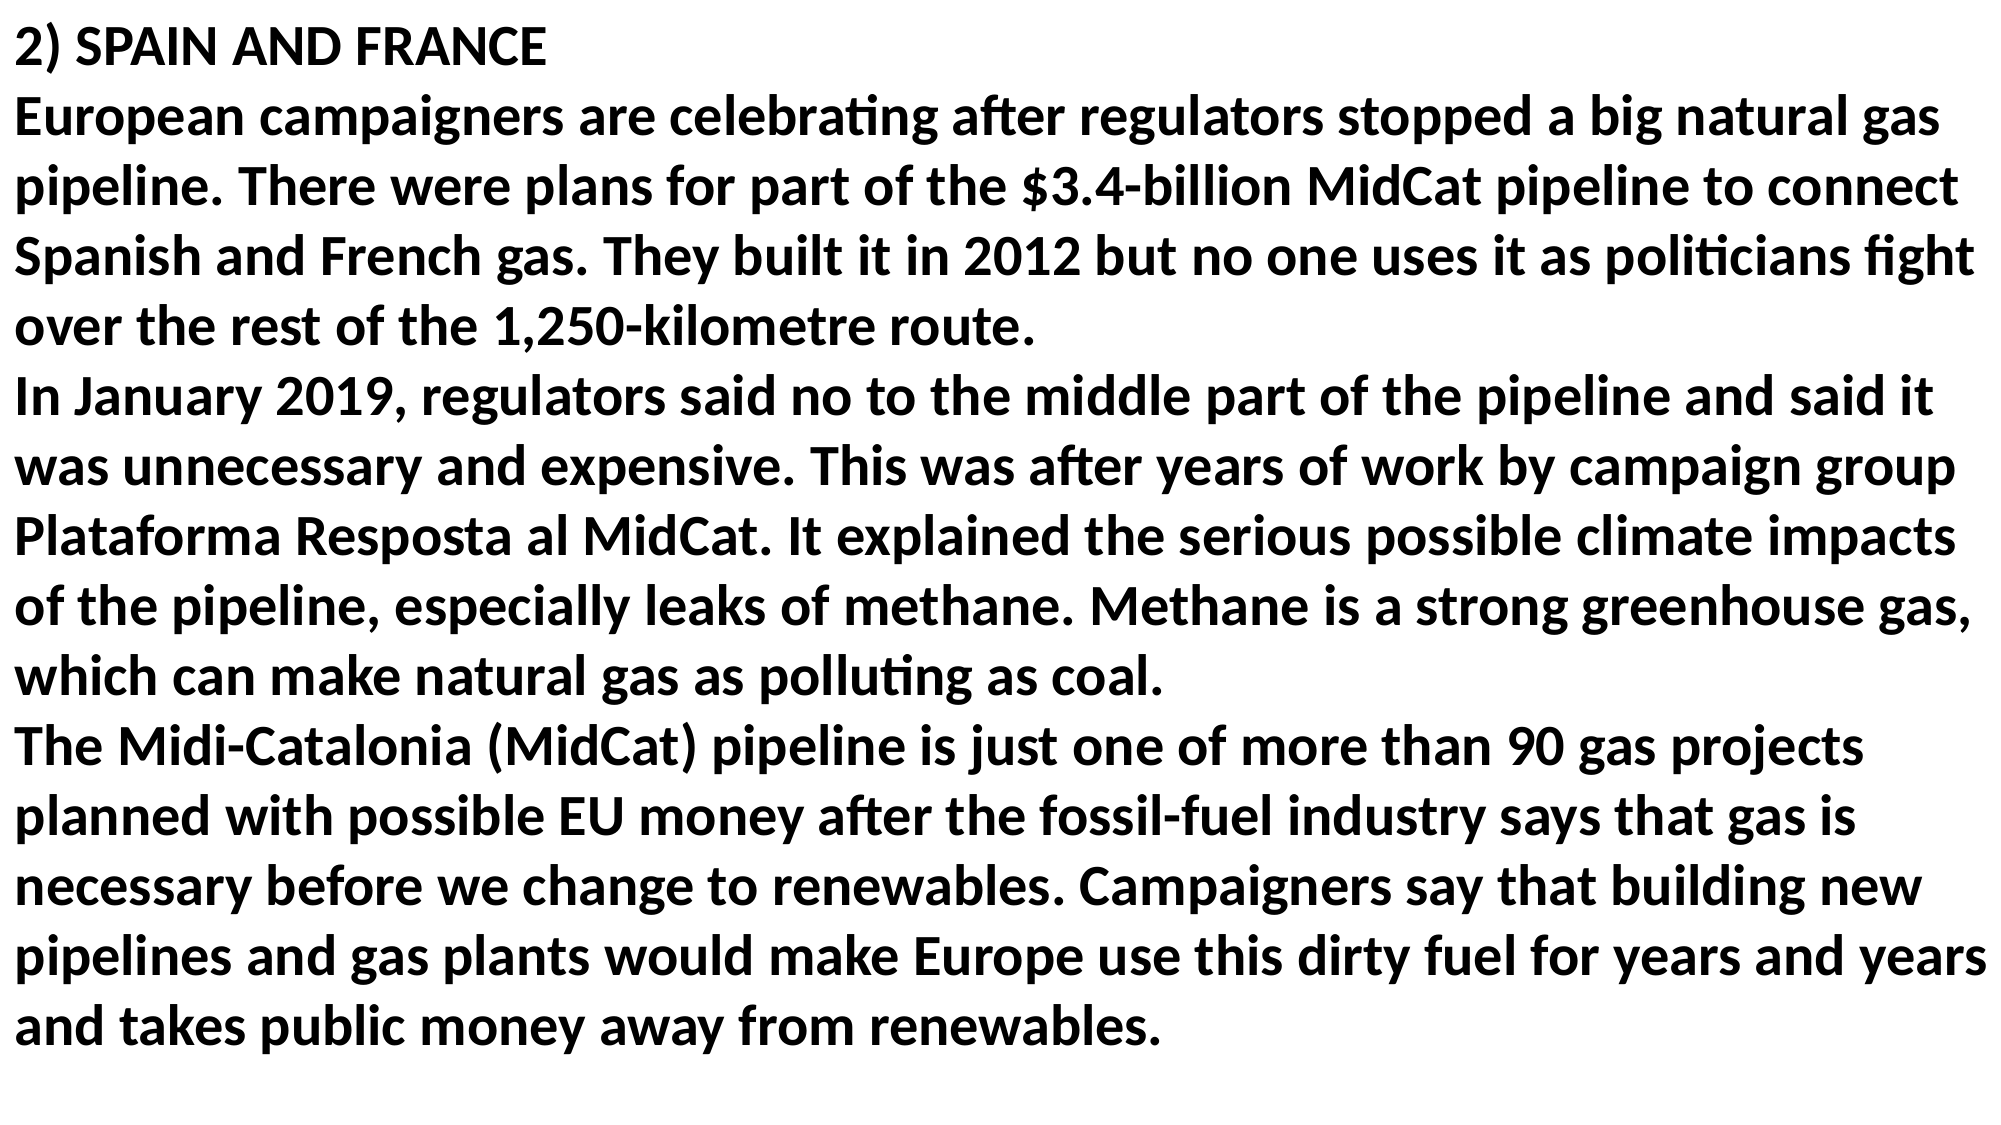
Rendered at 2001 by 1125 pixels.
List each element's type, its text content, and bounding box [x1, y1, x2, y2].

text_box 2) SPAIN AND FRANCE European campaigners are celebrating after regulators stopped a big natural gas pipeline. There were plans for part of the $3.4-billion MidCat pipeline to connect Spanish and French gas. They built it in 2012 but no one uses it as politicians fight over the rest of the 1,250-kilometre route. In January 2019, regulators said no to the middle part of the pipeline and said it was unnecessary and expensive. This was after years of work by campaign group Plataforma Resposta al MidCat. It explained the serious possible climate impacts of the pipeline, especially leaks of methane. Methane is a strong greenhouse gas, which can make natural gas as polluting as coal. The Midi-Catalonia (MidCat) pipeline is just one of more than 90 gas projects planned with possible EU money after the fossil-fuel industry says that gas is necessary before we change to renewables. Campaigners say that building new pipelines and gas plants would make Europe use this dirty fuel for years and years and takes public money away from renewables. [0, 0, 2000, 1122]
